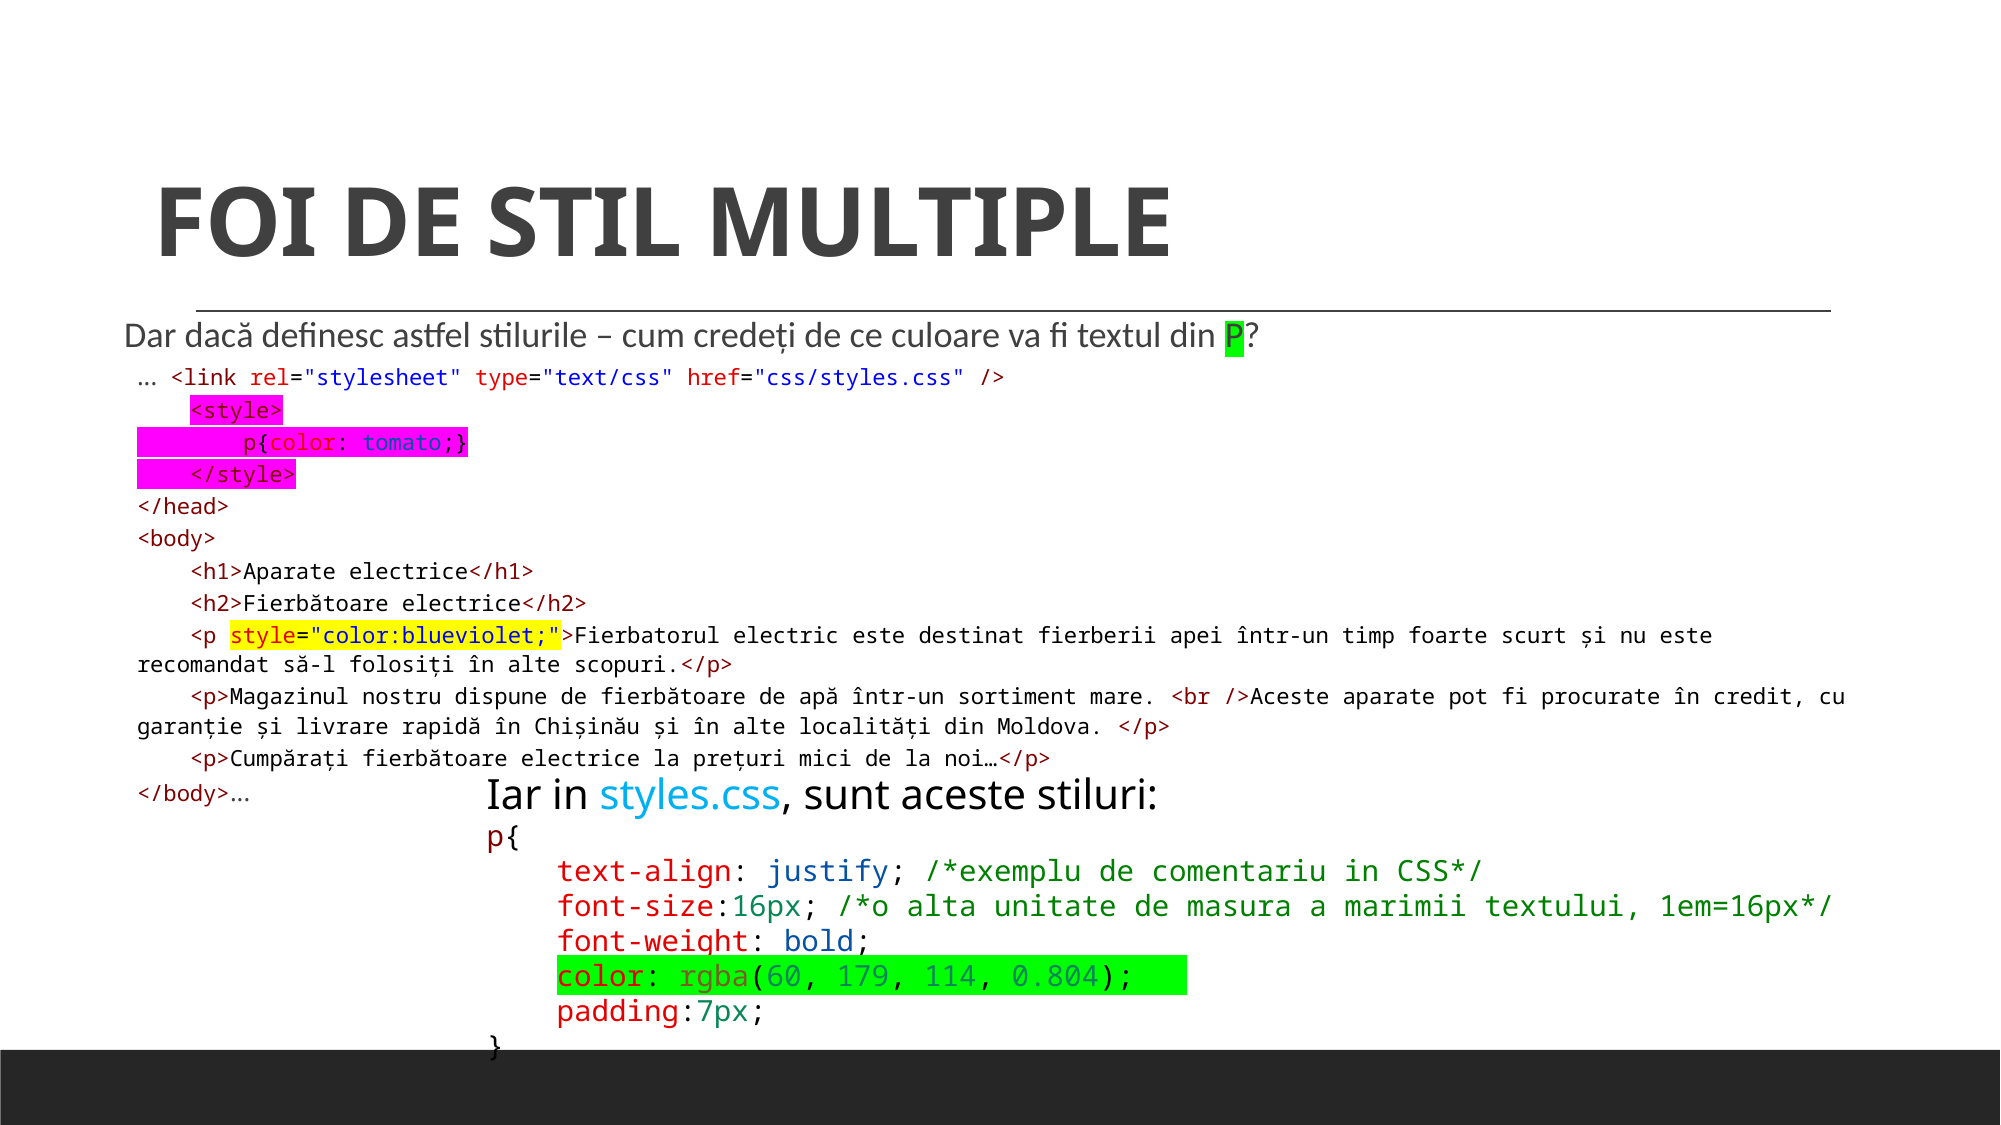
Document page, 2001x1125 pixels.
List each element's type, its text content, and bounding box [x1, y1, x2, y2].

text_box Iar in styles.css, sunt aceste stiluri: p{ text-align: justify; /*exemplu de comentariu in CSS*/ font-size:16px; /*o alta unitate de masura a marimii textului, 1em=16px*/ font-weight: bold; color: rgba(60, 179, 114, 0.804); padding:7px; } [471, 760, 1849, 1070]
list Dar dacă definesc astfel stilurile – cum credeți de ce culoare va fi textul din P? ... <link rel="stylesheet" type="text/css" href="css/styles.css" /> <style> p{color: tomato;} </style> </head> <body> <h1>Aparate electrice</h1> <h2>Fierbătoare electrice</h2> <p style="color:blueviolet;">Fierbatorul electric este destinat fierberii apei într-un timp foarte scurt și nu este recomandat să-l folosiți în alte scopuri.</p> <p>Magazinul nostru dispune de fierbătoare de apă într-un sortiment mare. <br />Aceste aparate pot fi procurate în credit, cu garanție și livrare rapidă în Chișinău și în alte localități din Moldova. </p> <p>Cumpărați fierbătoare electrice la prețuri mici de la noi…</p> </body>... [124, 312, 1854, 815]
title FOI DE STIL MULTIPLE [138, 47, 1830, 285]
